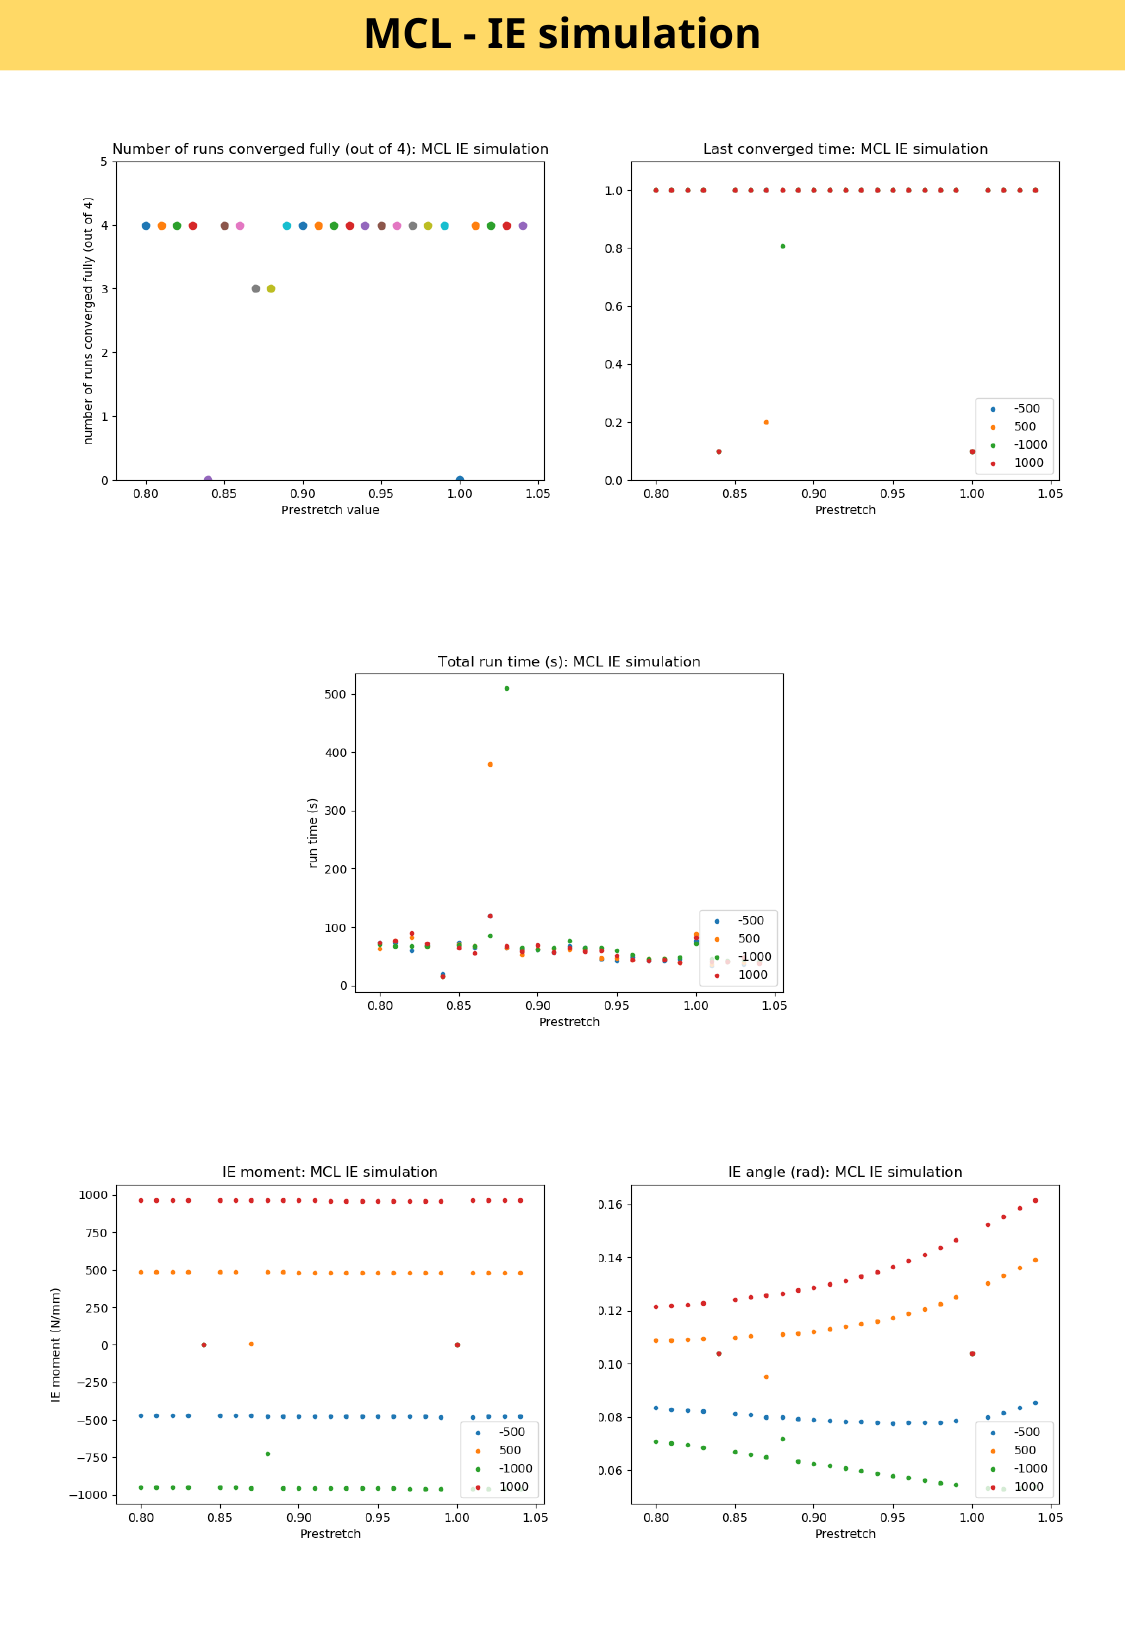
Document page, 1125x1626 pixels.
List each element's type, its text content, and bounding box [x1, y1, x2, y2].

picture [286, 623, 839, 1037]
picture [47, 111, 1114, 525]
text_box MCL - IE simulation [0, 0, 1125, 71]
picture [47, 1134, 1114, 1549]
